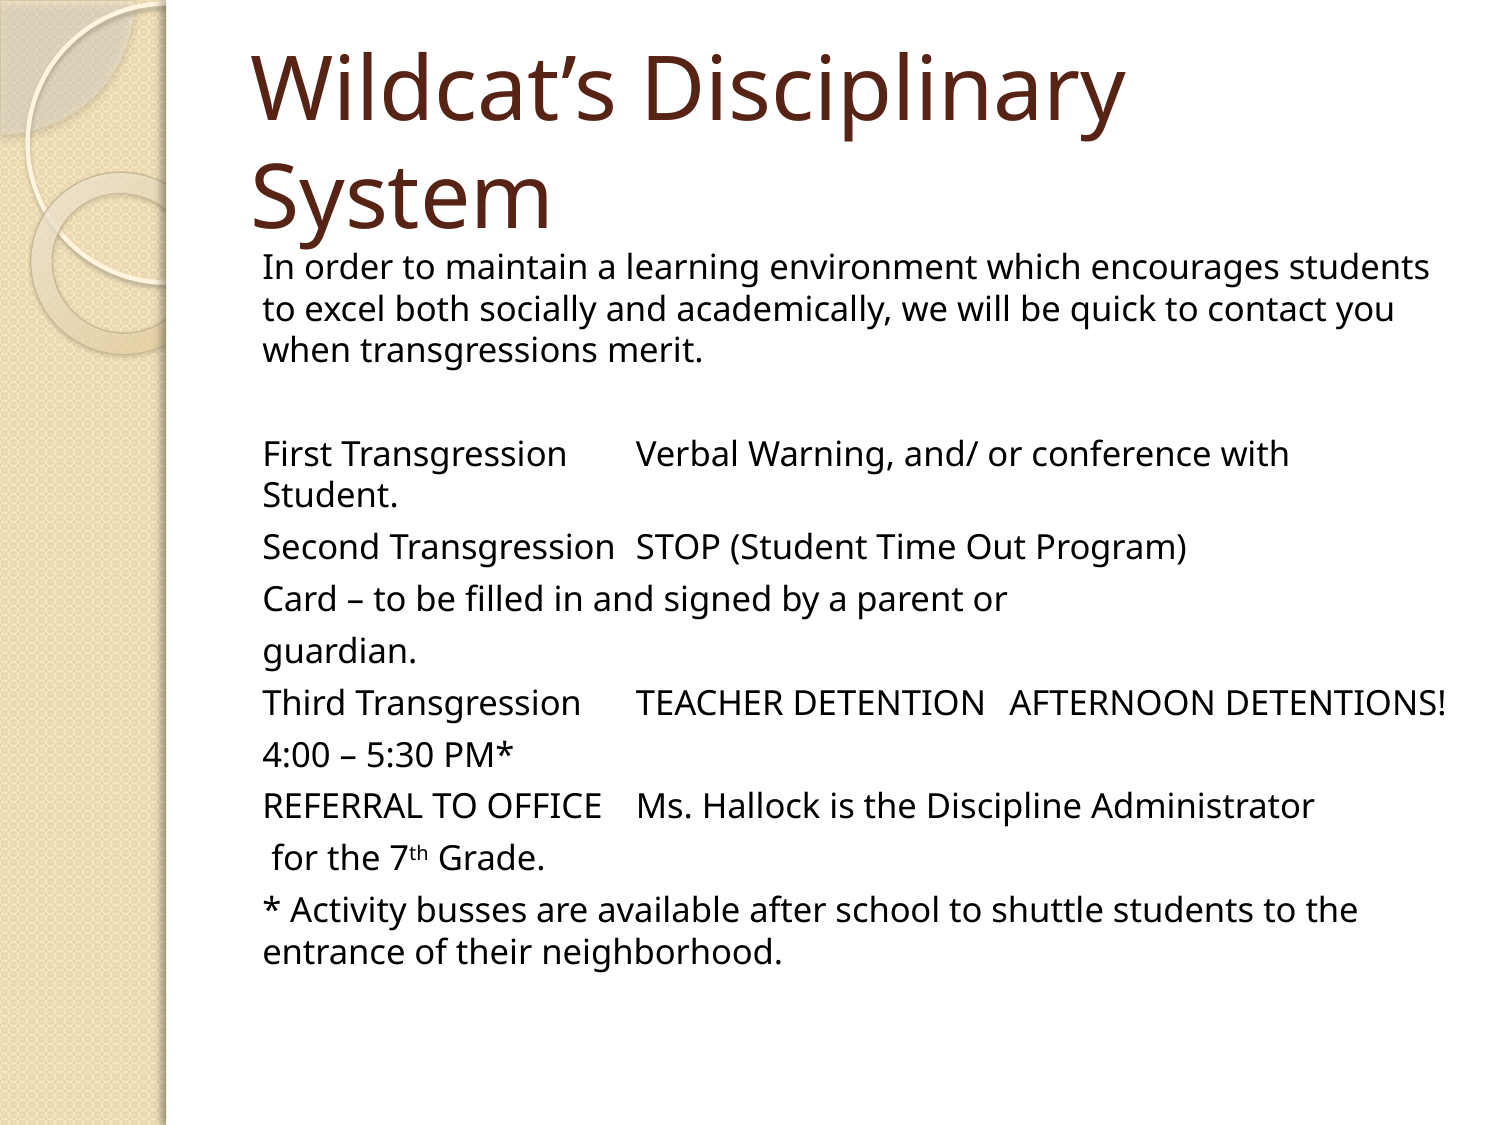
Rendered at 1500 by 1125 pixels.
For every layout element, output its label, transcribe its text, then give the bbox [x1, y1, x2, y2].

title Wildcat’s Disciplinary System [235, 45, 1466, 233]
list In order to maintain a learning environment which encourages students to excel both socially and academically, we will be quick to contact you when transgressions merit. First Transgression Verbal Warning, and/ or conference with Student. Second Transgression STOP (Student Time Out Program) Card – to be filled in and signed by a parent or guardian. Third Transgression TEACHER DETENTION AFTERNOON DETENTIONS! 4:00 – 5:30 PM* REFERRAL TO OFFICE Ms. Hallock is the Discipline Administrator for the 7th Grade. * Activity busses are available after school to shuttle students to the entrance of their neighborhood. [235, 237, 1466, 1025]
